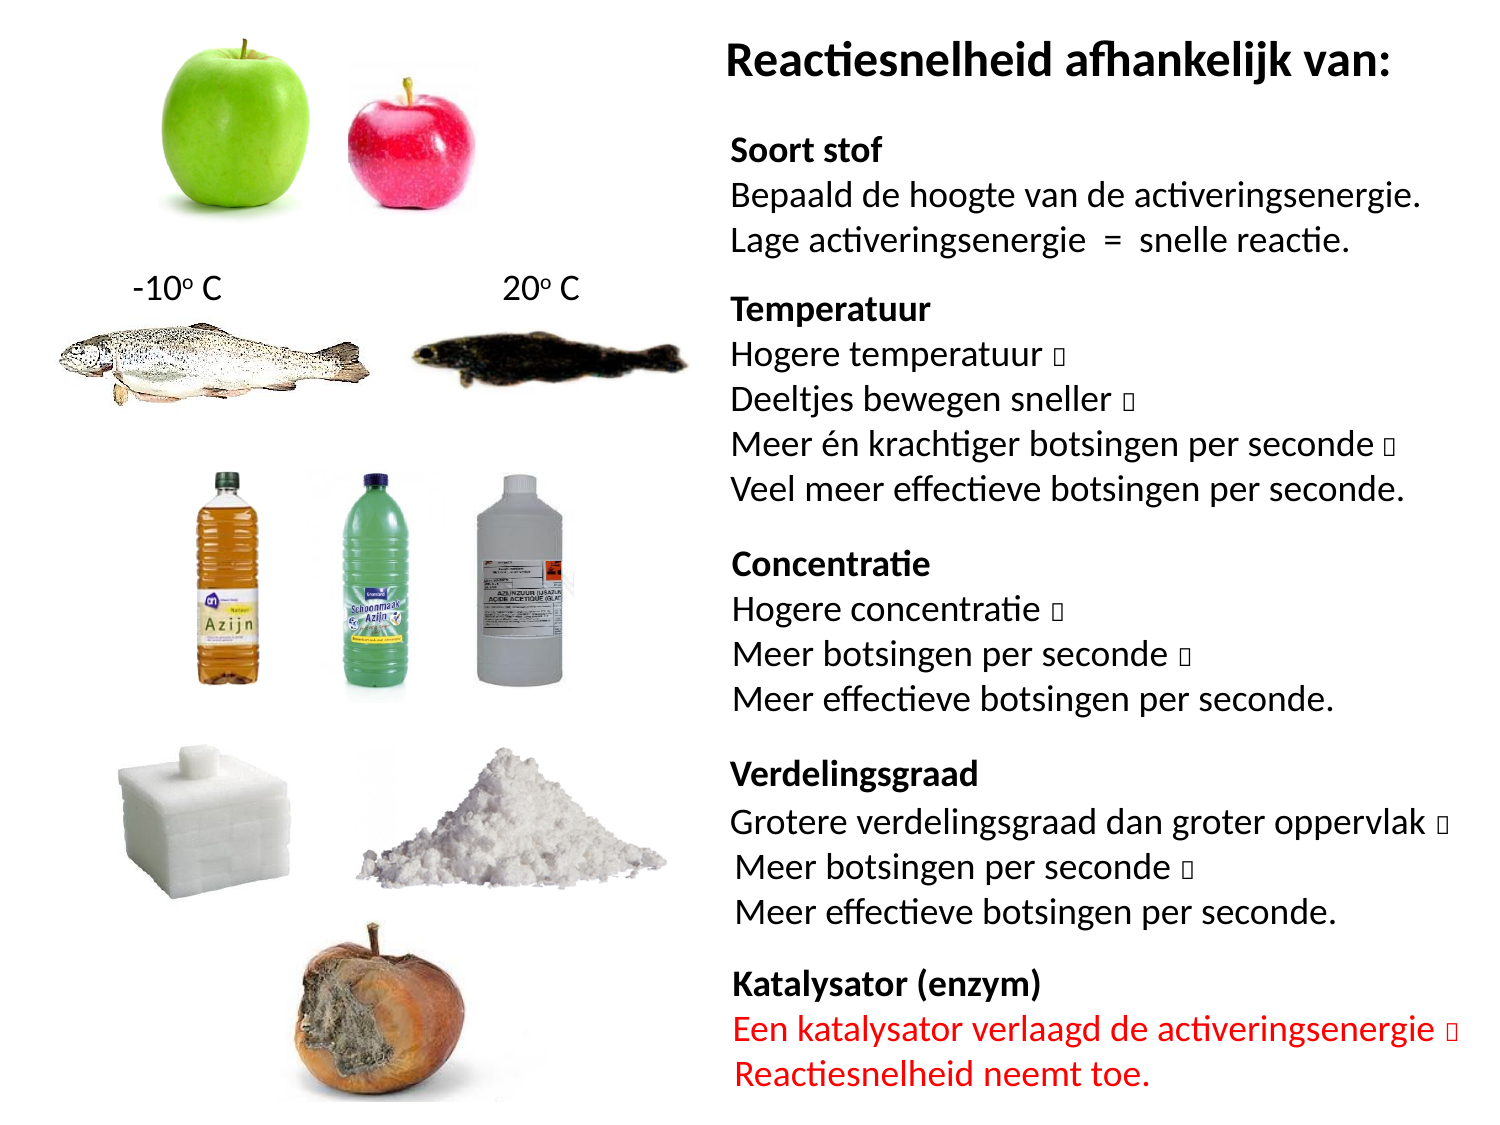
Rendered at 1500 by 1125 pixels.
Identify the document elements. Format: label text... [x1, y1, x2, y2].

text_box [46, 247, 560, 466]
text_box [116, 463, 575, 661]
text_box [565, 117, 1500, 1104]
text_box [158, 15, 479, 225]
picture [208, 975, 547, 1102]
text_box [116, 662, 1483, 975]
text_box Reactiesnelheid afhankelijk van: [483, 19, 1424, 94]
